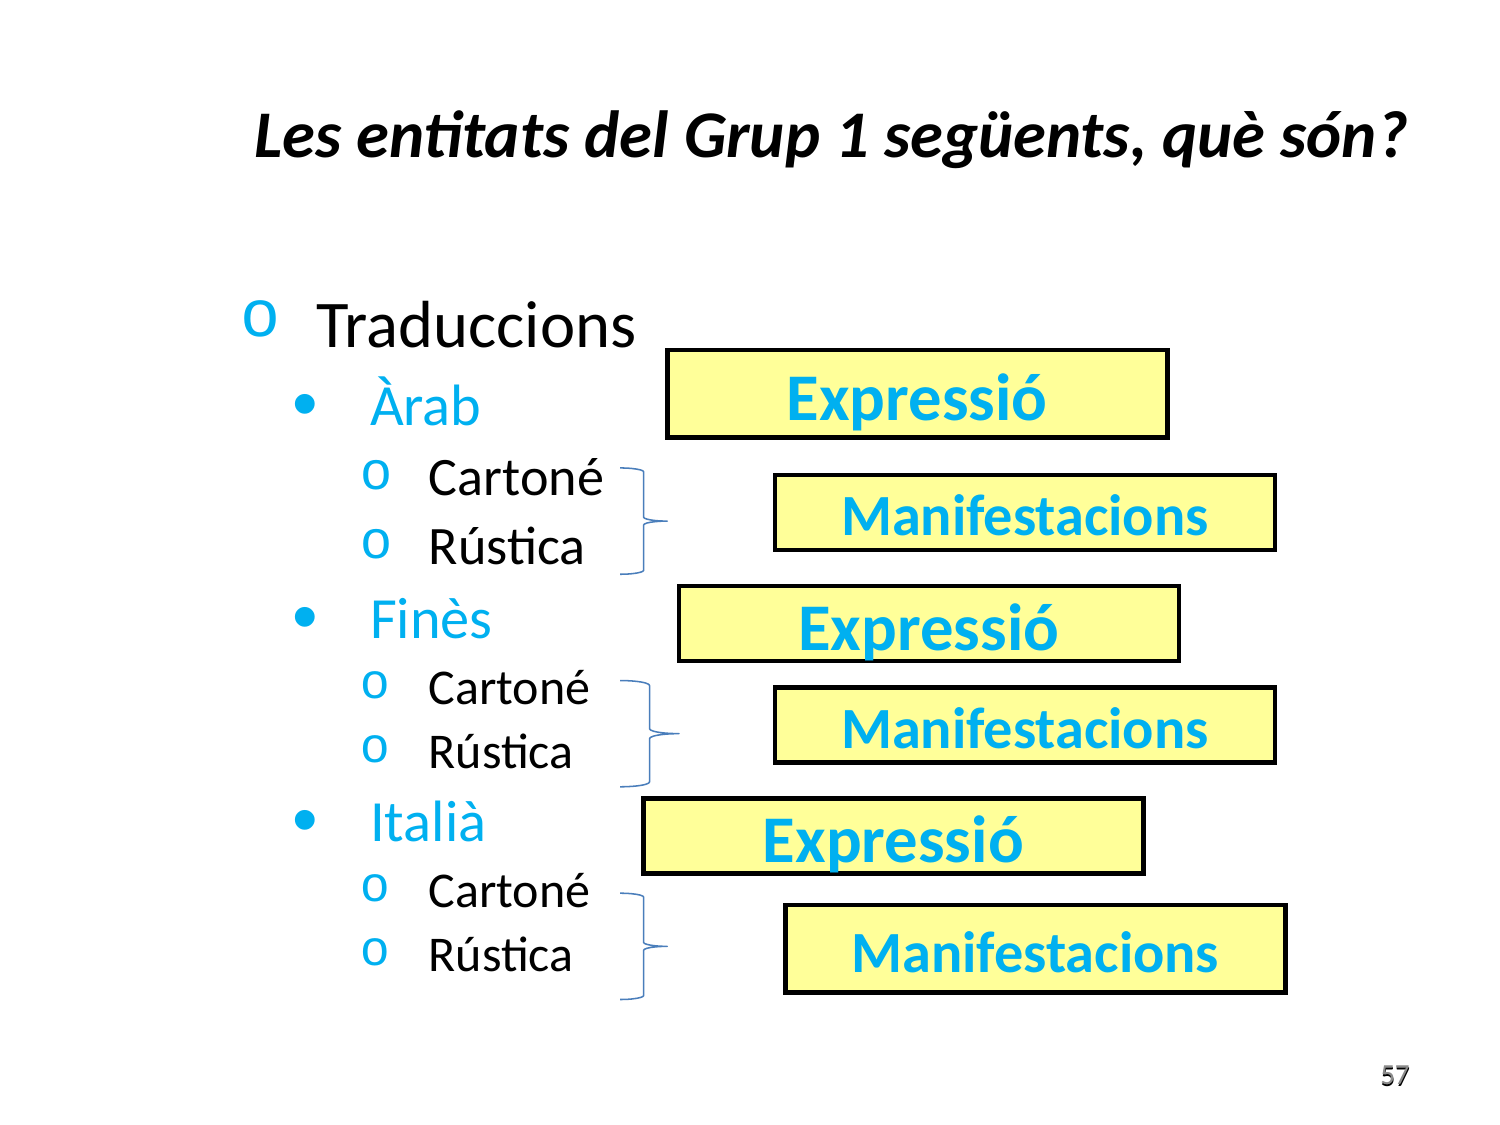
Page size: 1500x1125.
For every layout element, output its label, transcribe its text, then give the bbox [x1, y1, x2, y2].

text_box [620, 892, 669, 1001]
text_box [620, 679, 680, 788]
text_box Manifestacions [774, 474, 1275, 550]
text_box Manifestacions [774, 687, 1275, 763]
slide_number 57 [1074, 1042, 1425, 1103]
text_box Expressió [679, 586, 1180, 662]
text_box [620, 467, 669, 576]
text_box Expressió [667, 349, 1168, 438]
text_box Expressió [643, 798, 1144, 874]
list Traduccions Àrab Cartoné Rústica Finès Cartoné Rústica Italià Cartoné Rústica [225, 275, 1425, 1063]
text_box Les entitats del Grup 1 següents, què són? [231, 24, 1432, 238]
text_box Manifestacions [785, 905, 1286, 993]
